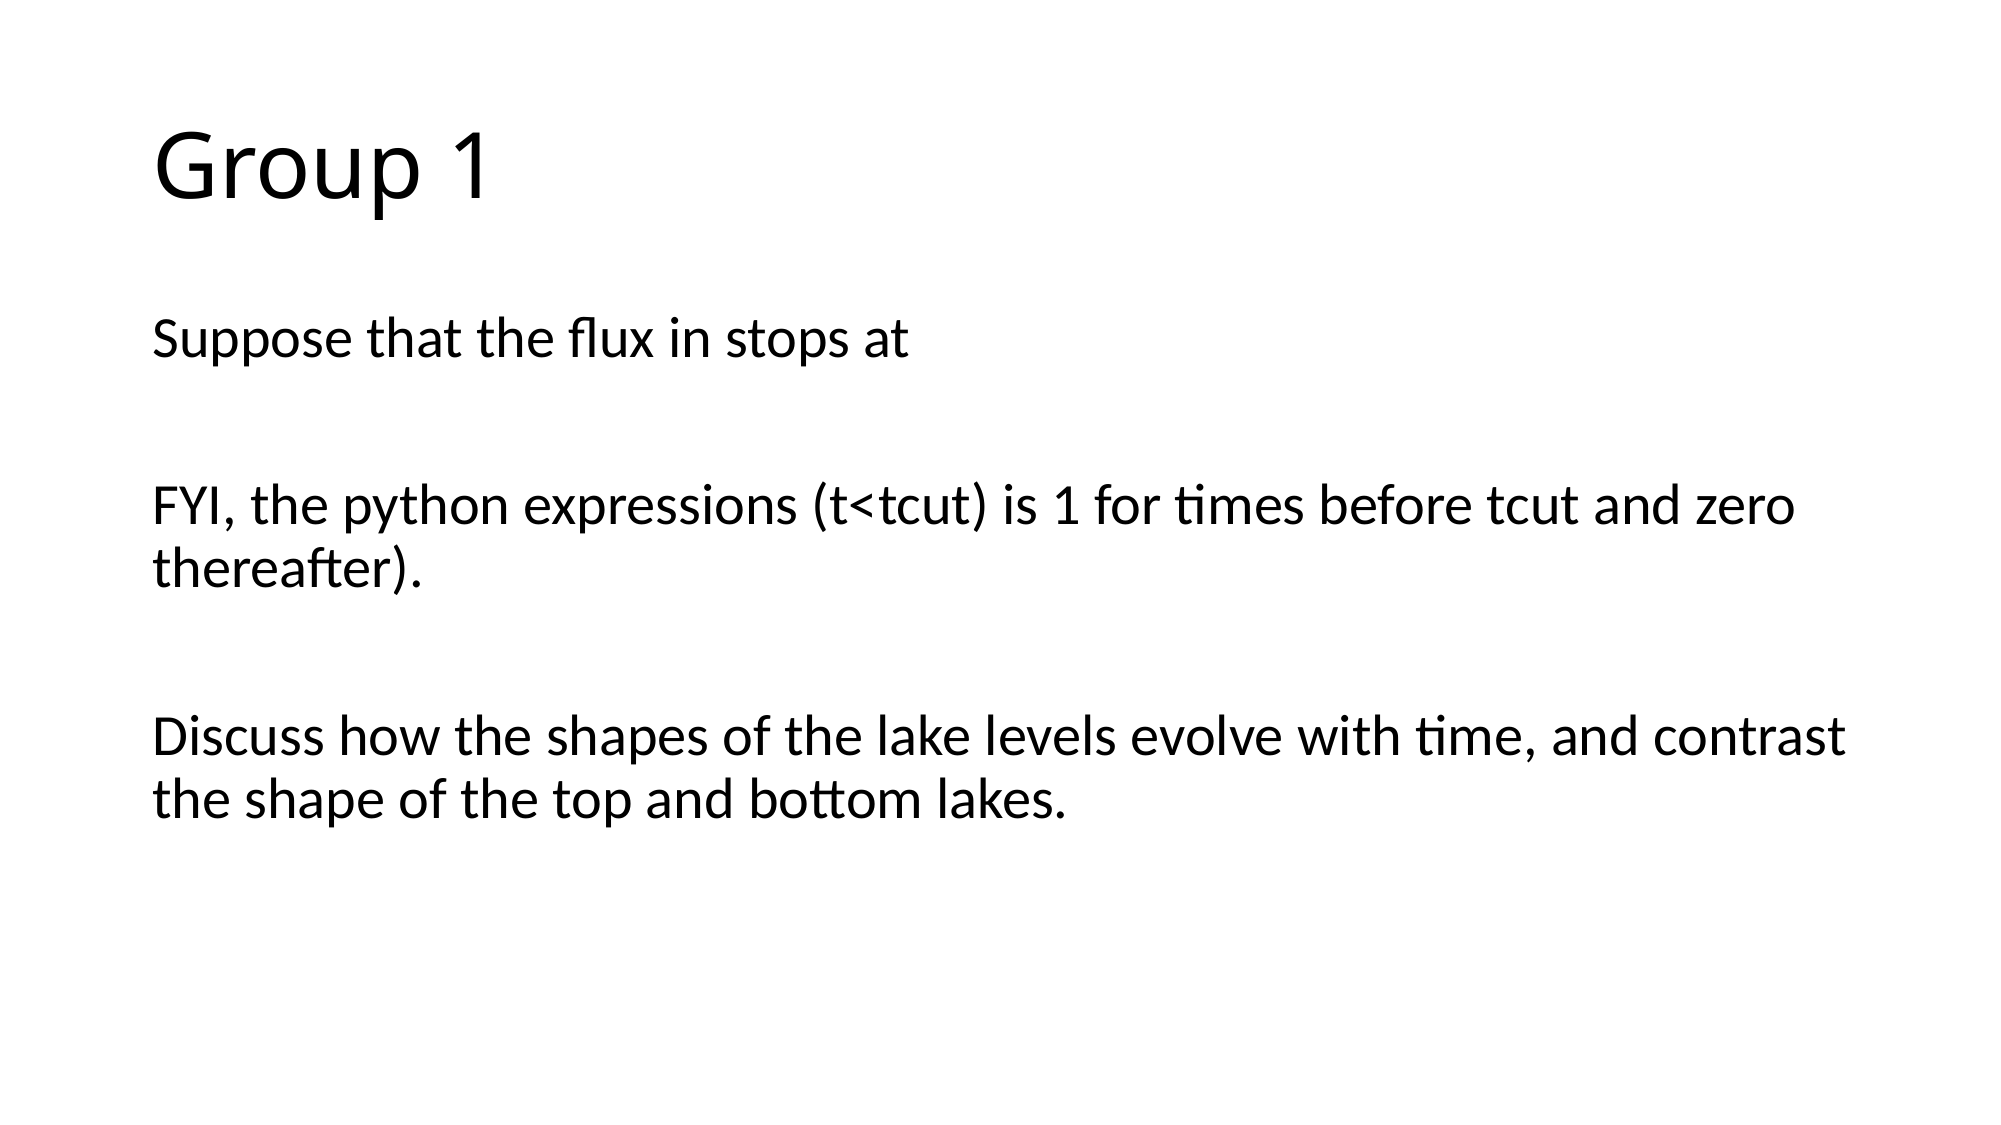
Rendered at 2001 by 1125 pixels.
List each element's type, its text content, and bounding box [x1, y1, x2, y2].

title Group 1 [137, 59, 1863, 278]
